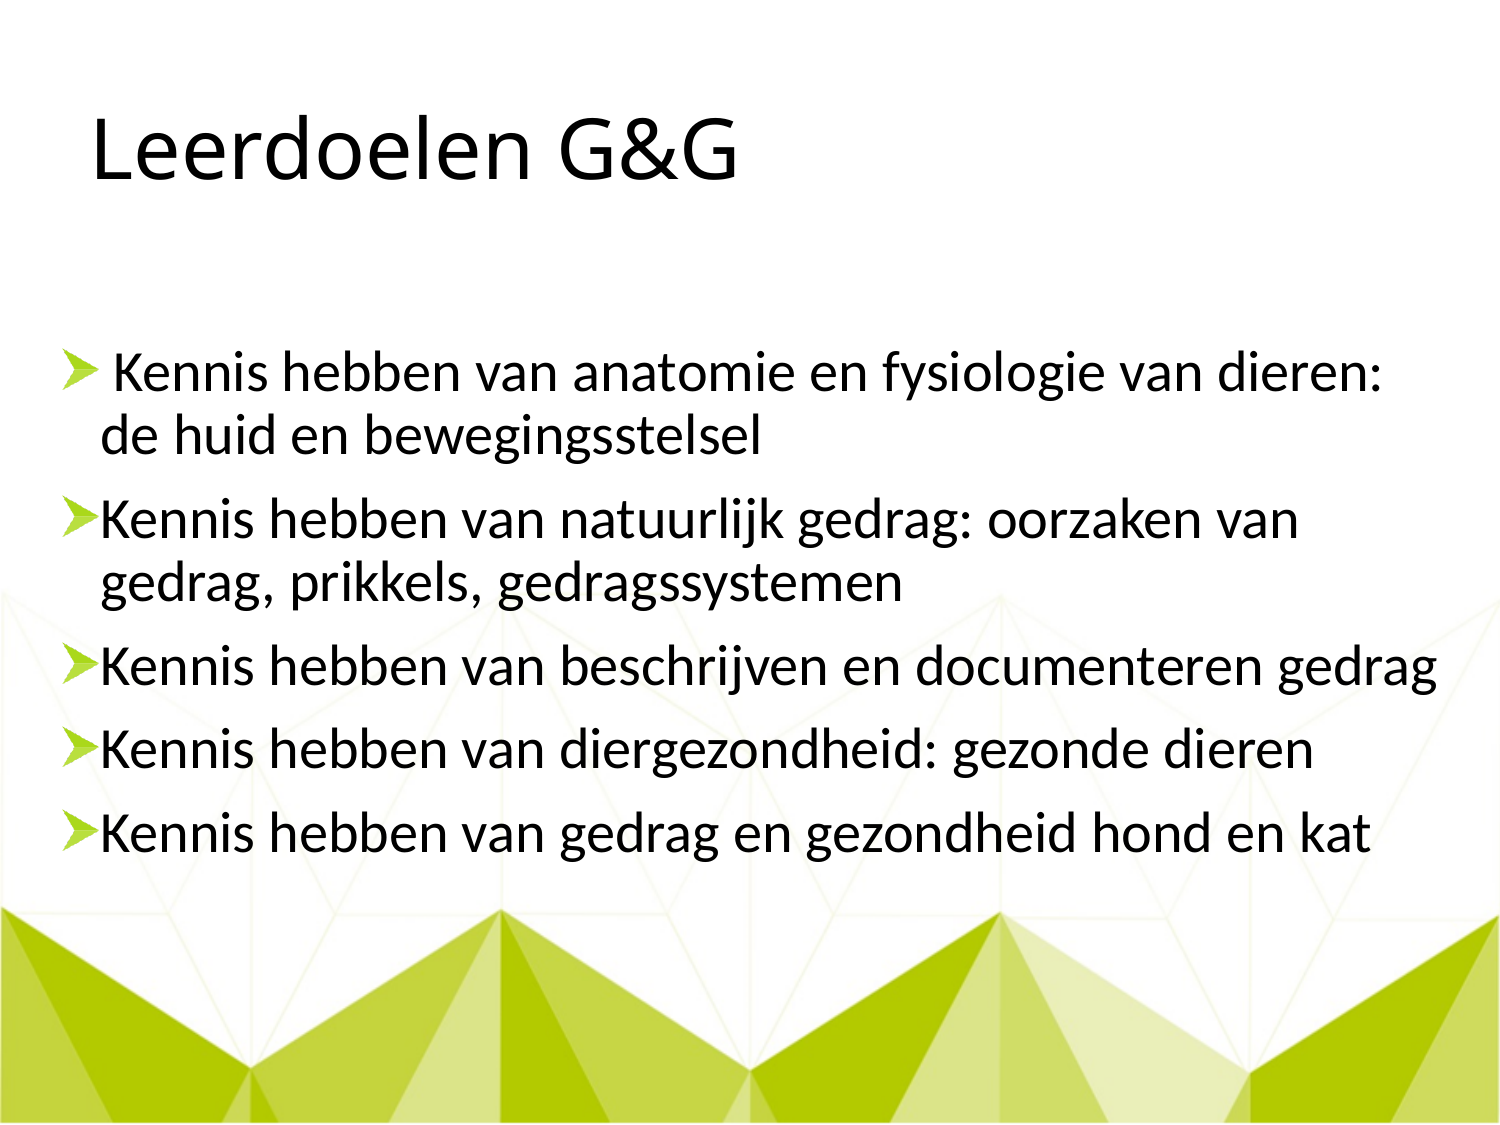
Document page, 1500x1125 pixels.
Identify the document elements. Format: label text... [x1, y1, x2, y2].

list Kennis hebben van anatomie en fysiologie van dieren: de huid en bewegingsstelsel Kennis hebben van natuurlijk gedrag: oorzaken van gedrag, prikkels, gedragssystemen Kennis hebben van beschrijven en documenteren gedrag Kennis hebben van diergezondheid: gezonde dieren Kennis hebben van gedrag en gezondheid hond en kat [47, 333, 1455, 943]
title Leerdoelen G&G [74, 98, 1313, 206]
picture [0, 0, 1500, 1125]
